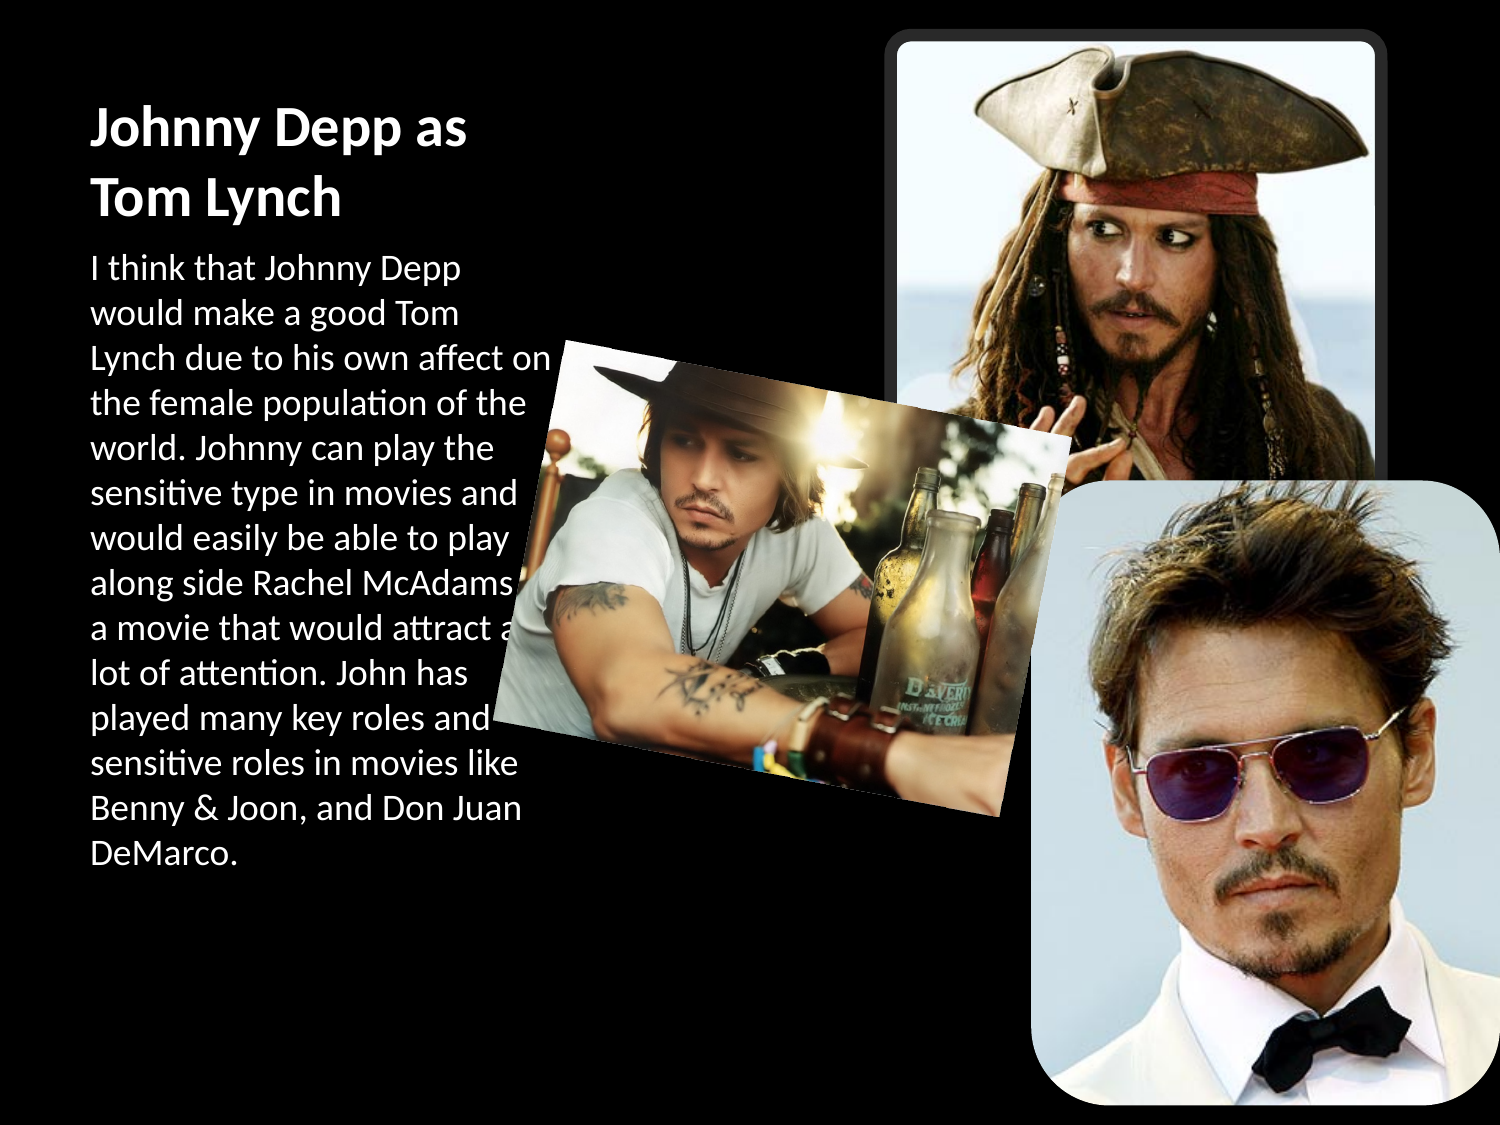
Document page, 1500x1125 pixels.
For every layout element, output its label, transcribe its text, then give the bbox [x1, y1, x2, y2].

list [890, 34, 1382, 478]
picture [493, 340, 1500, 1106]
list I think that Johnny Depp would make a good Tom Lynch due to his own affect on the female population of the world. Johnny can play the sensitive type in movies and would easily be able to play along side Rachel McAdams in a movie that would attract a lot of attention. John has played many key roles and sensitive roles in movies like Benny & Joon, and Don Juan DeMarco. [75, 235, 569, 1005]
title Johnny Depp as Tom Lynch [75, 44, 569, 235]
